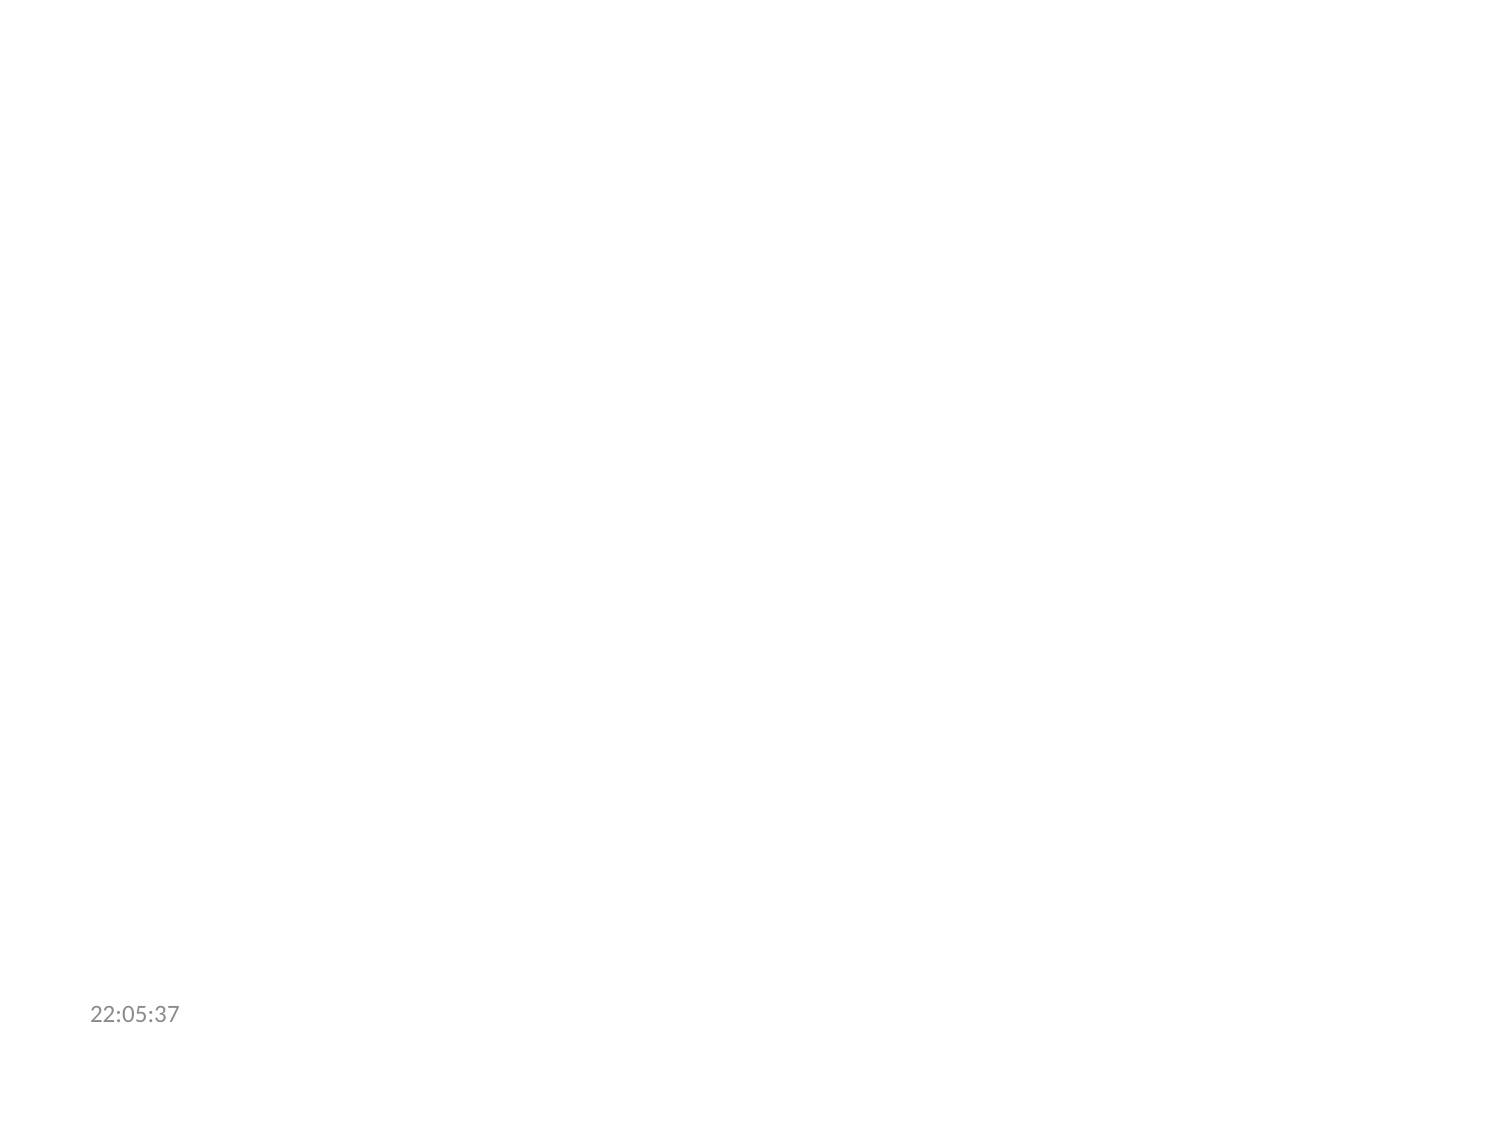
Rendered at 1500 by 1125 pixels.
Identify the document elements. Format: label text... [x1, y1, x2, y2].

text_box 15:35:09 [75, 982, 425, 1043]
